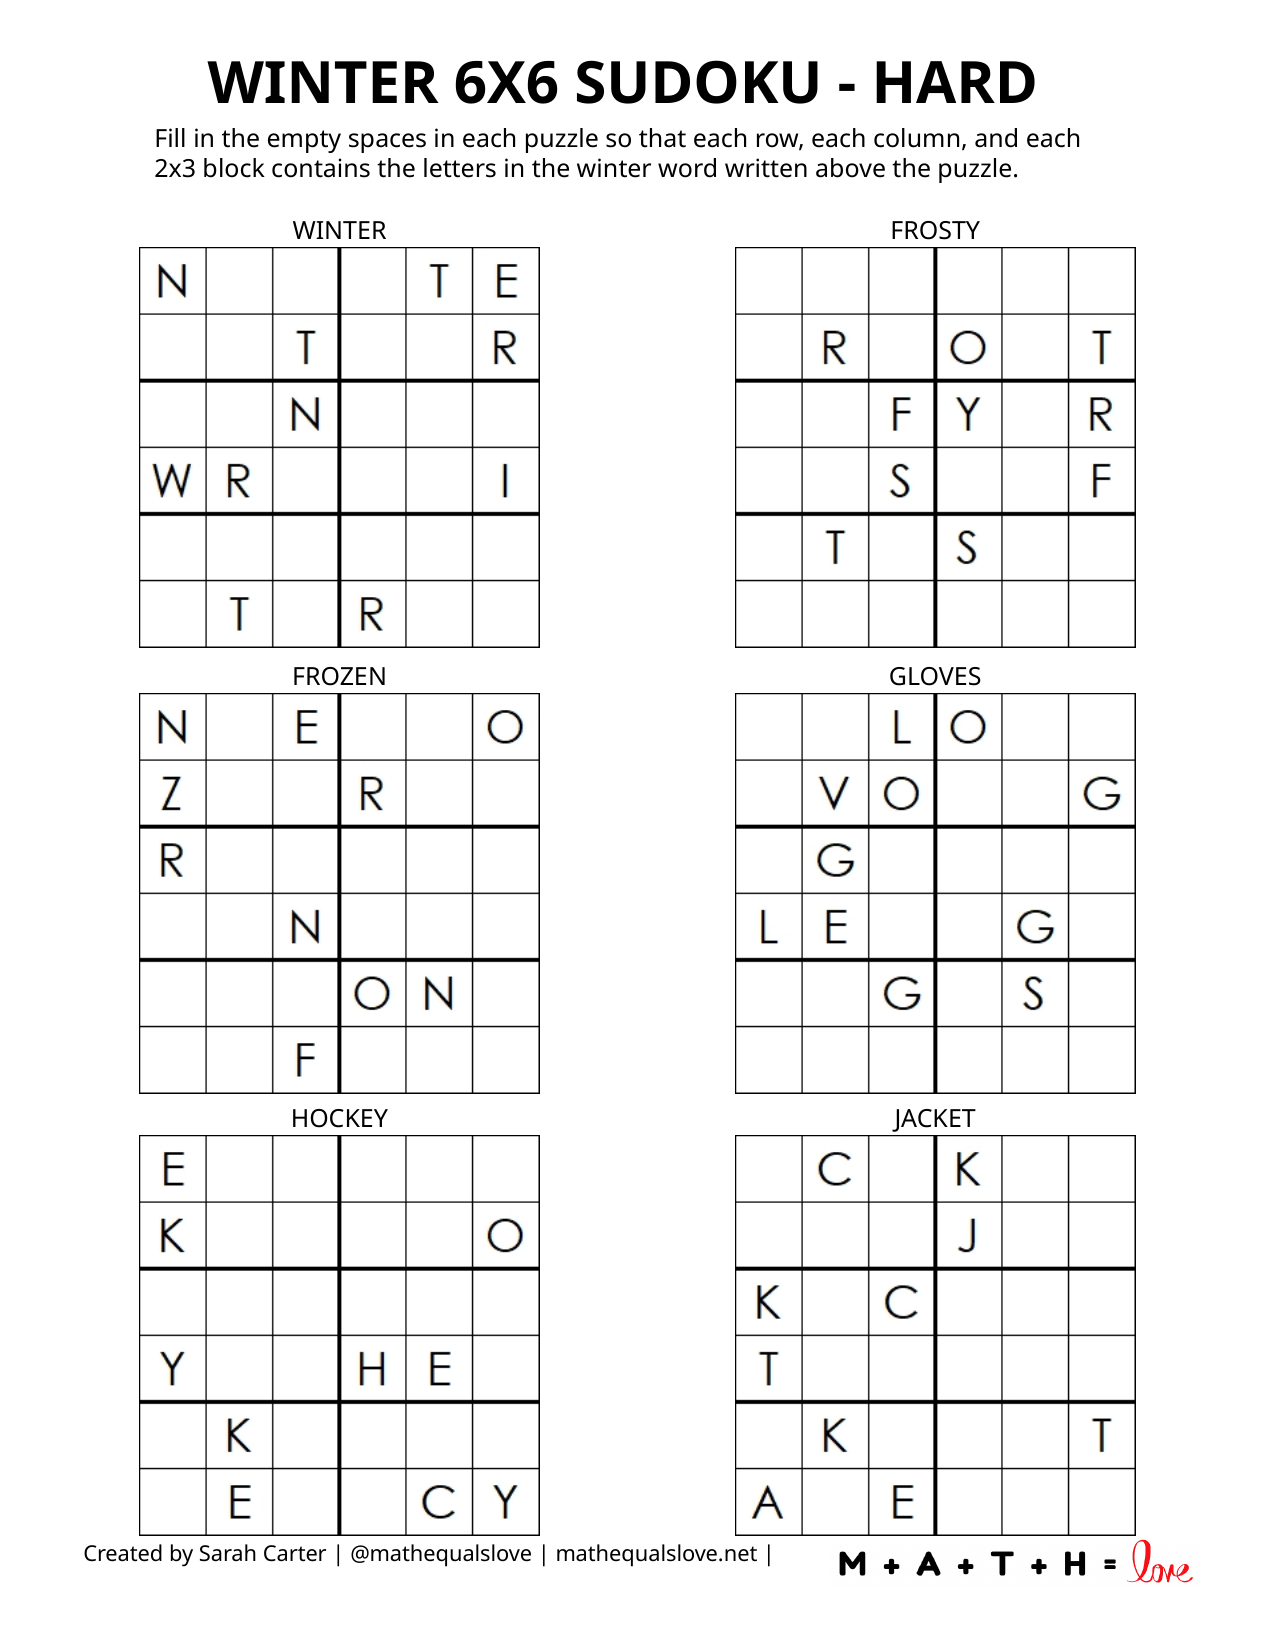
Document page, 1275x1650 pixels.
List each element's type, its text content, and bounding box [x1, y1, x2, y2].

text_box WINTER [139, 214, 540, 247]
picture [139, 1134, 541, 1536]
text_box GLOVES [735, 660, 1136, 693]
picture [139, 247, 541, 649]
picture [734, 247, 1136, 649]
text_box WINTER 6X6 SUDOKU - HARD [68, 37, 1178, 123]
text_box Fill in the empty spaces in each puzzle so that each row, each column, and each 2x3 block contains the letters in the winter word written above the puzzle. [139, 115, 1136, 190]
text_box FROZEN [139, 660, 540, 693]
picture [139, 693, 541, 1095]
picture [734, 693, 1136, 1095]
text_box Created by Sarah Carter | @mathequalslove | mathequalslove.net | [68, 1532, 826, 1574]
picture [734, 1134, 1203, 1588]
text_box HOCKEY [139, 1102, 540, 1134]
text_box FROSTY [735, 214, 1136, 247]
text_box JACKET [735, 1102, 1136, 1134]
